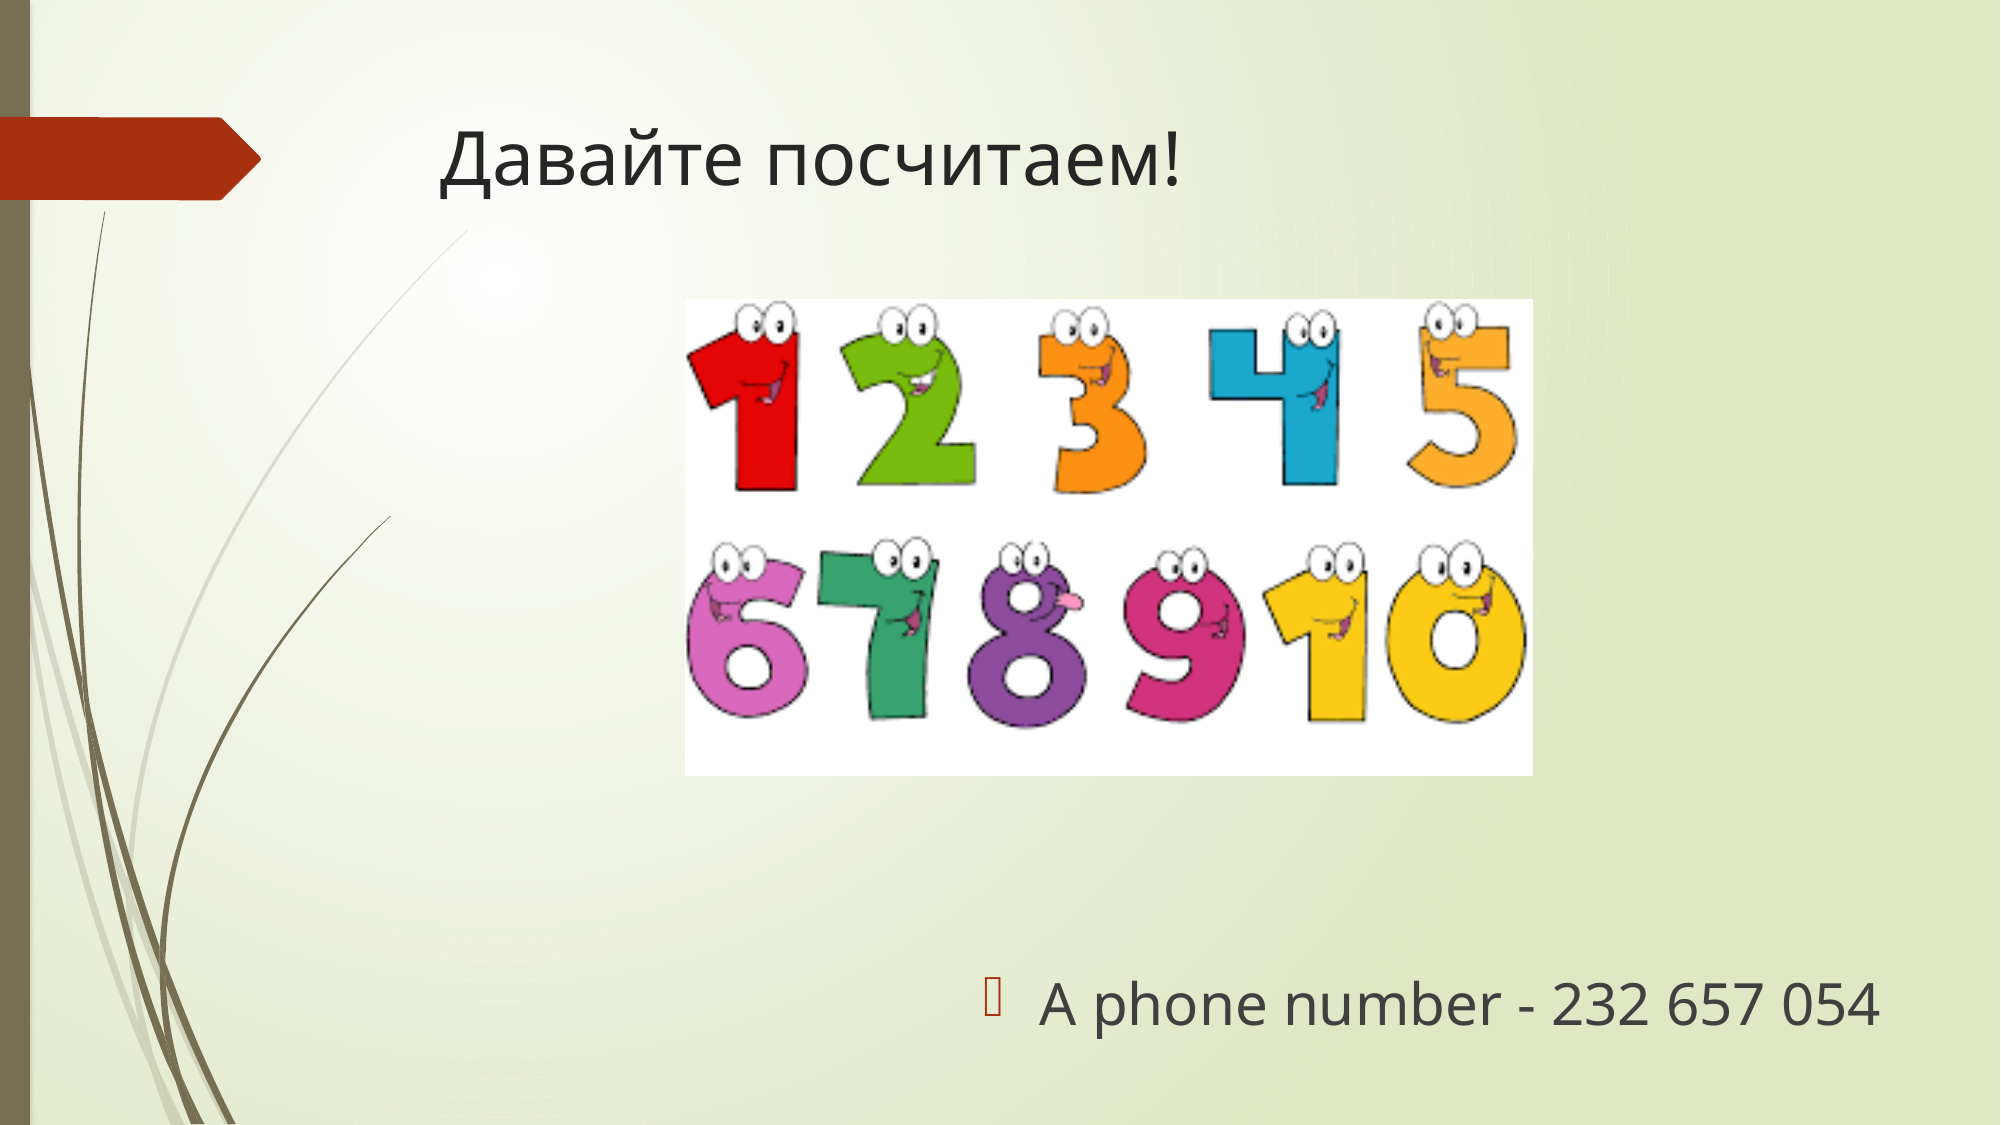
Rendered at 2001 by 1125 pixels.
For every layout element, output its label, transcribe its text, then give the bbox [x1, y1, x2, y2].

list A phone number - 232 657 054 [968, 960, 1978, 1093]
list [685, 299, 1533, 776]
title Давайте посчитаем! [425, 102, 1888, 223]
